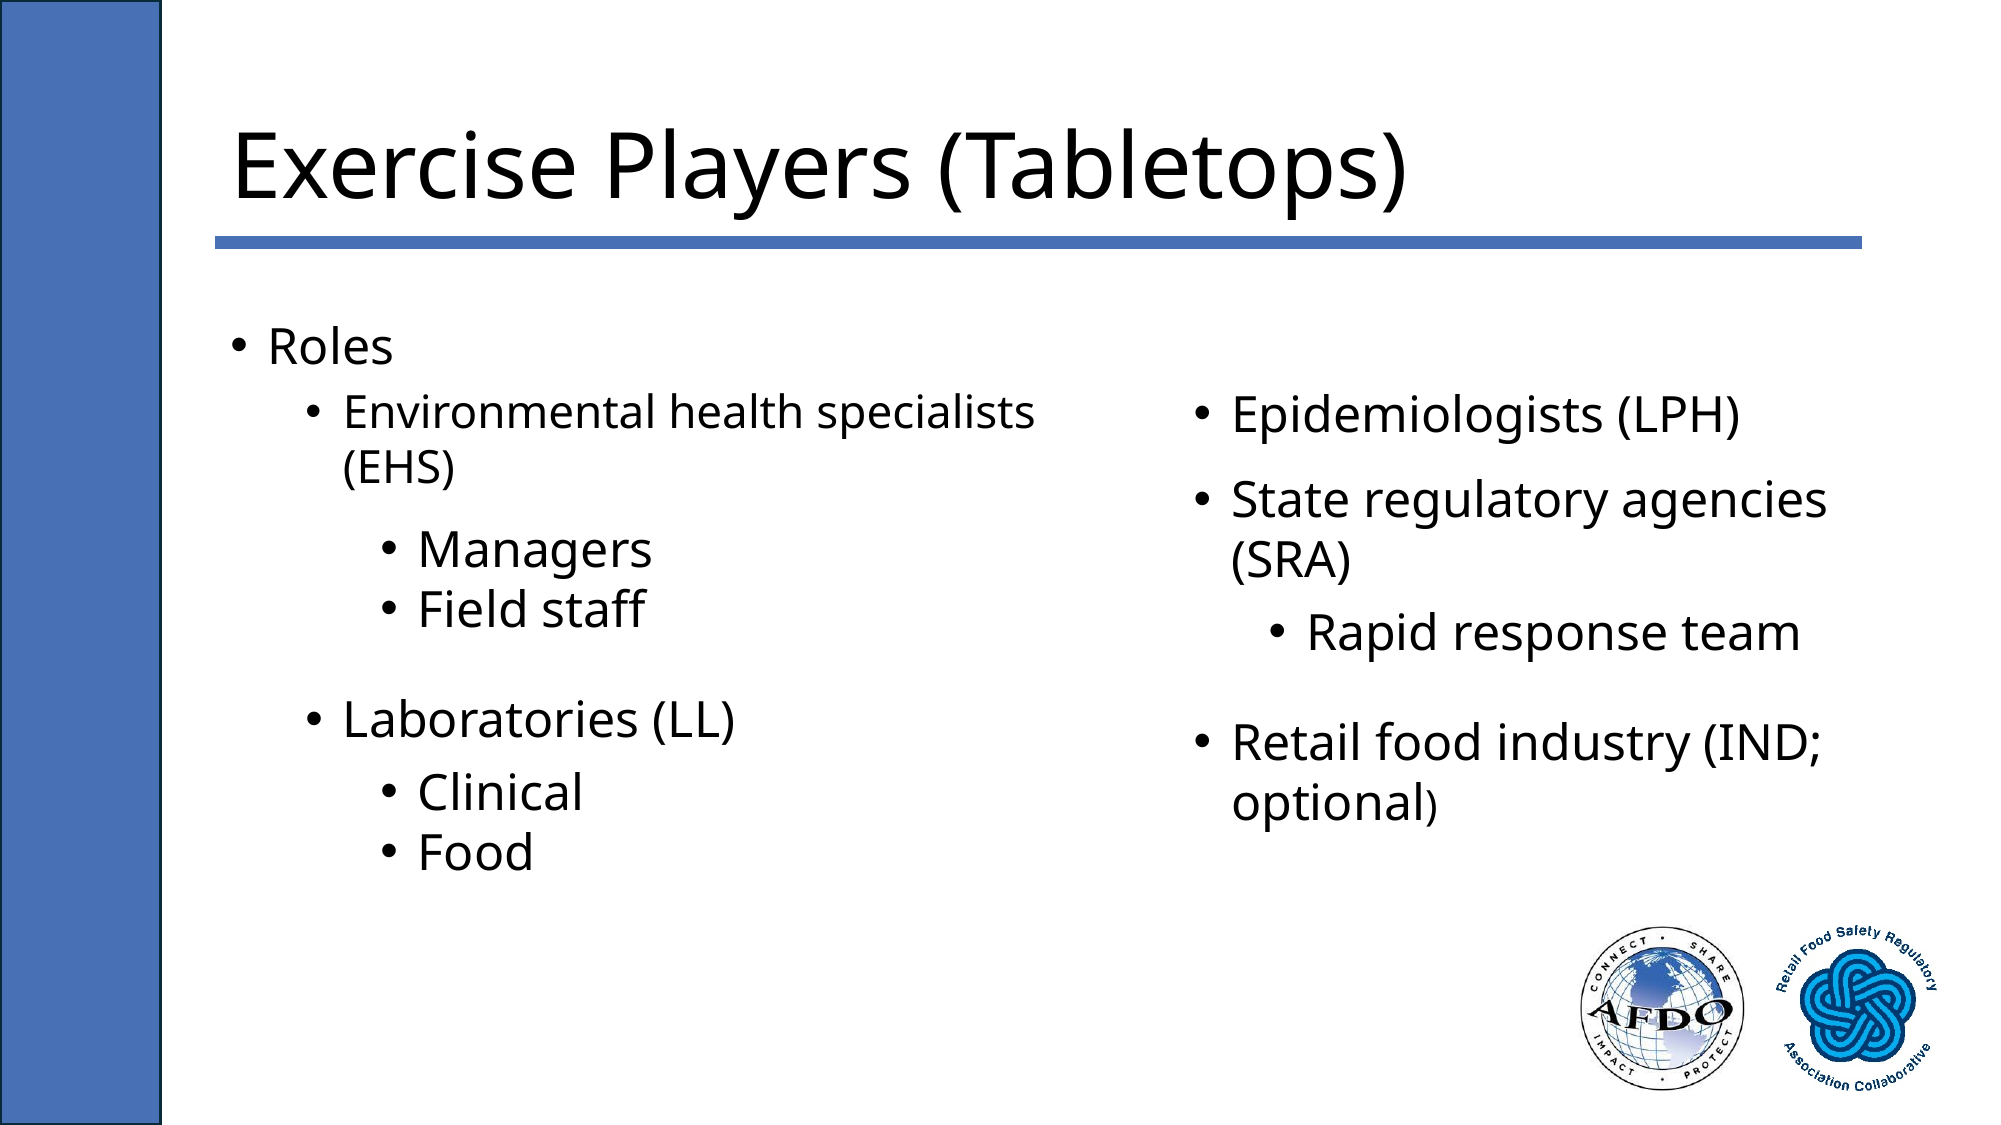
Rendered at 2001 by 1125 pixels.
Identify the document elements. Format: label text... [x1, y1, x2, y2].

text_box Epidemiologists (LPH) State regulatory agencies (SRA) Rapid response team Retail food industry (IND; optional) [1103, 375, 1927, 923]
picture [1776, 925, 1937, 1091]
text_box Environmental health specialists (EHS) Managers Field staff Laboratories (LL) Clinical Food [215, 375, 1128, 888]
title Exercise Players (Tabletops) [215, 110, 1863, 227]
list Roles [215, 306, 1863, 375]
picture [1579, 925, 1745, 1091]
